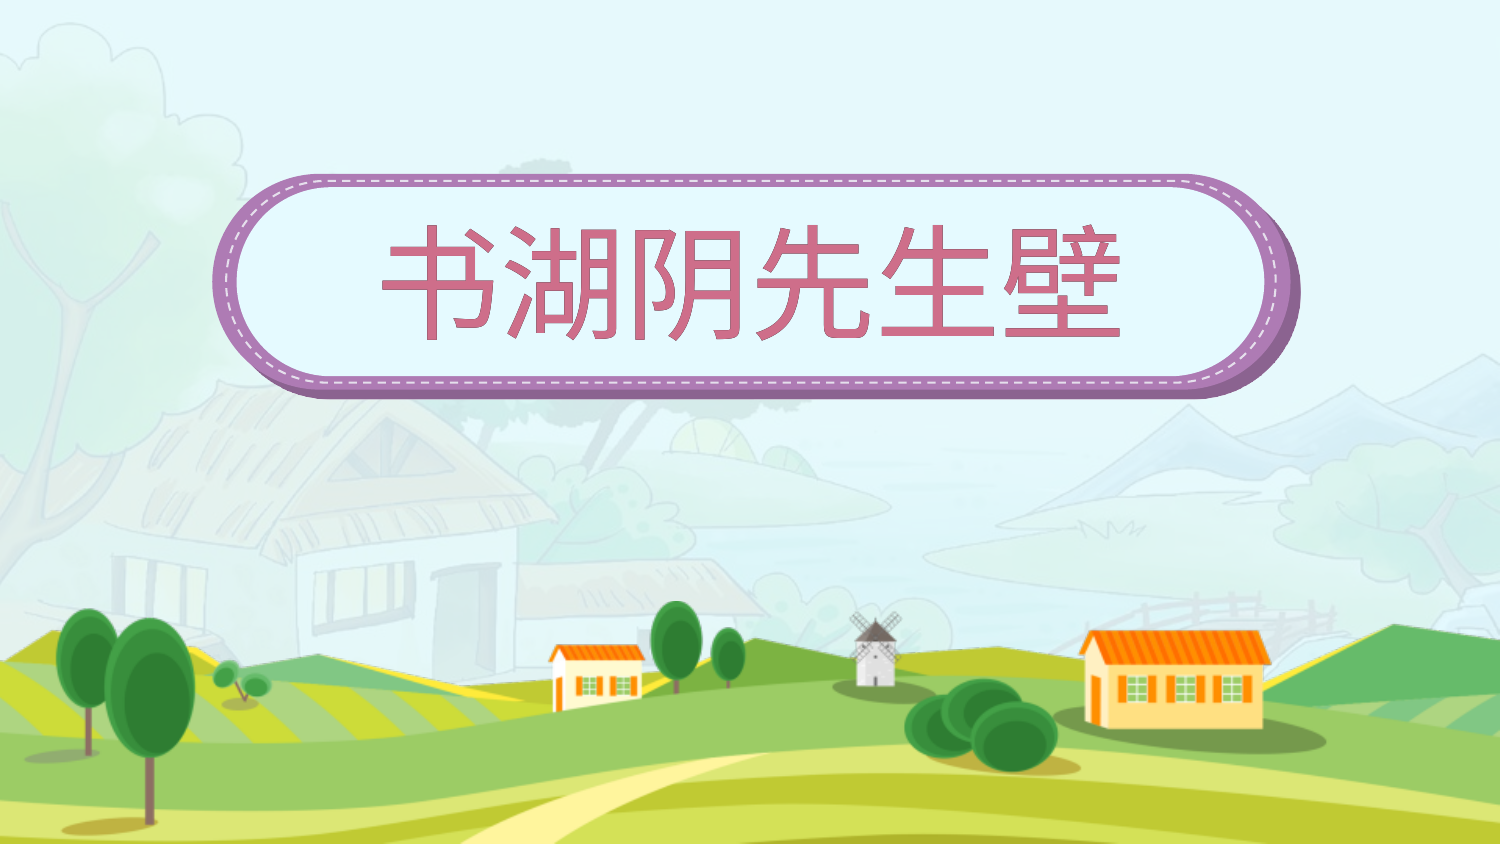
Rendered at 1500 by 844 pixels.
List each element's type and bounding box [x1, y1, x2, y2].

picture [0, 0, 1500, 844]
text_box [212, 173, 1291, 390]
